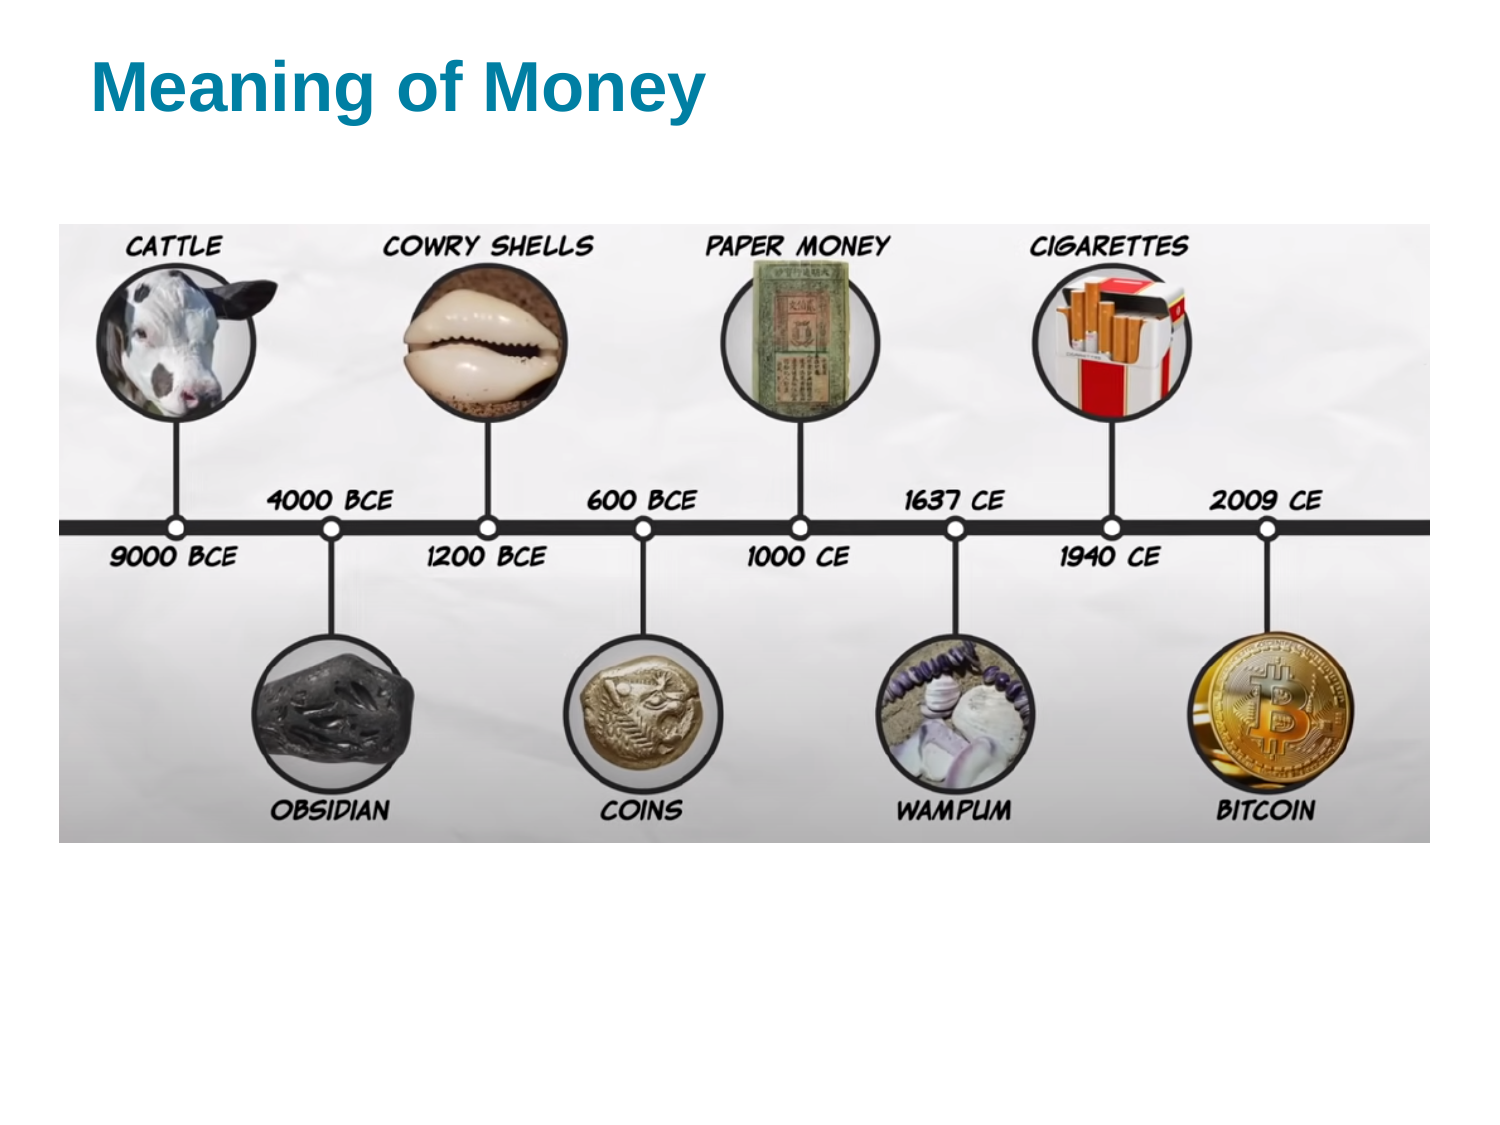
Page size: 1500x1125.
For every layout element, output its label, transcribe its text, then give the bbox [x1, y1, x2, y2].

title Meaning of Money [75, 35, 1457, 141]
picture [58, 224, 1430, 843]
